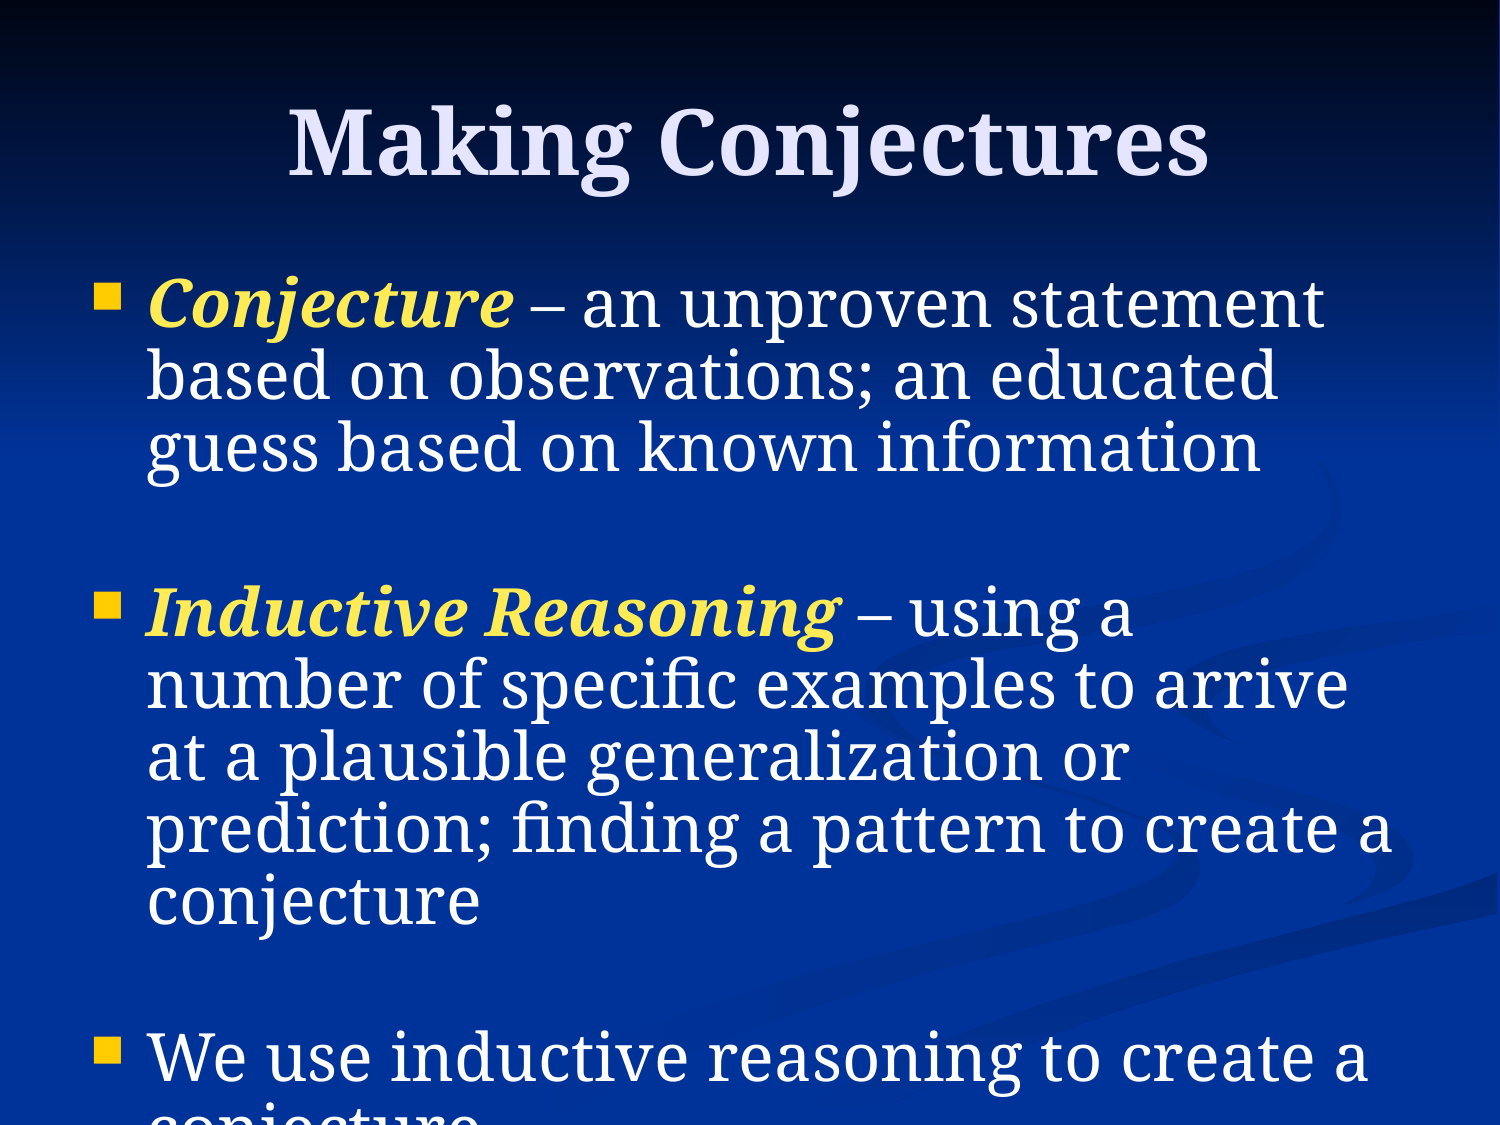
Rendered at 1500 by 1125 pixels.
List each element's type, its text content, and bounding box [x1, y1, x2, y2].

title Making Conjectures [74, 44, 1426, 233]
list Conjecture – an unproven statement based on observations; an educated guess based on known information Inductive Reasoning – using a number of specific examples to arrive at a plausible generalization or prediction; finding a pattern to create a conjecture We use inductive reasoning to create a conjecture. [74, 262, 1426, 1006]
